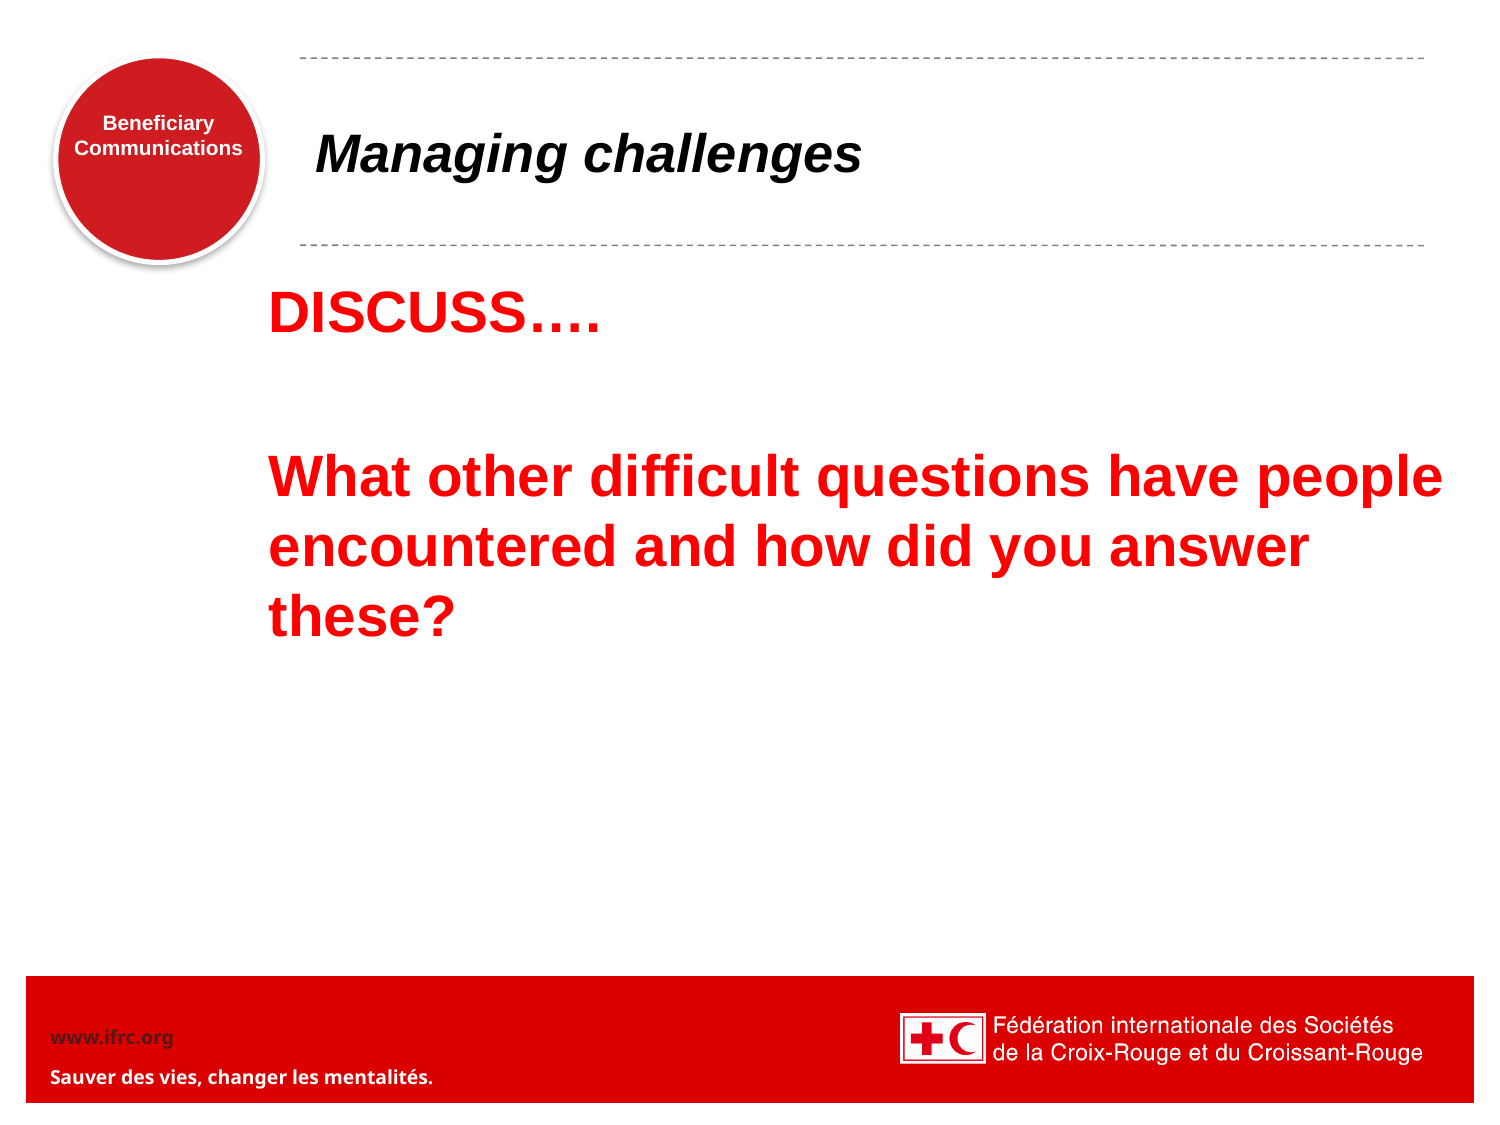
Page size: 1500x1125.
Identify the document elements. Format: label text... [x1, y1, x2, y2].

picture [900, 1013, 1422, 1065]
title Managing challenges [299, 57, 1426, 246]
list DISCUSS…. What other difficult questions have people encountered and how did you answer these? [253, 266, 1471, 981]
